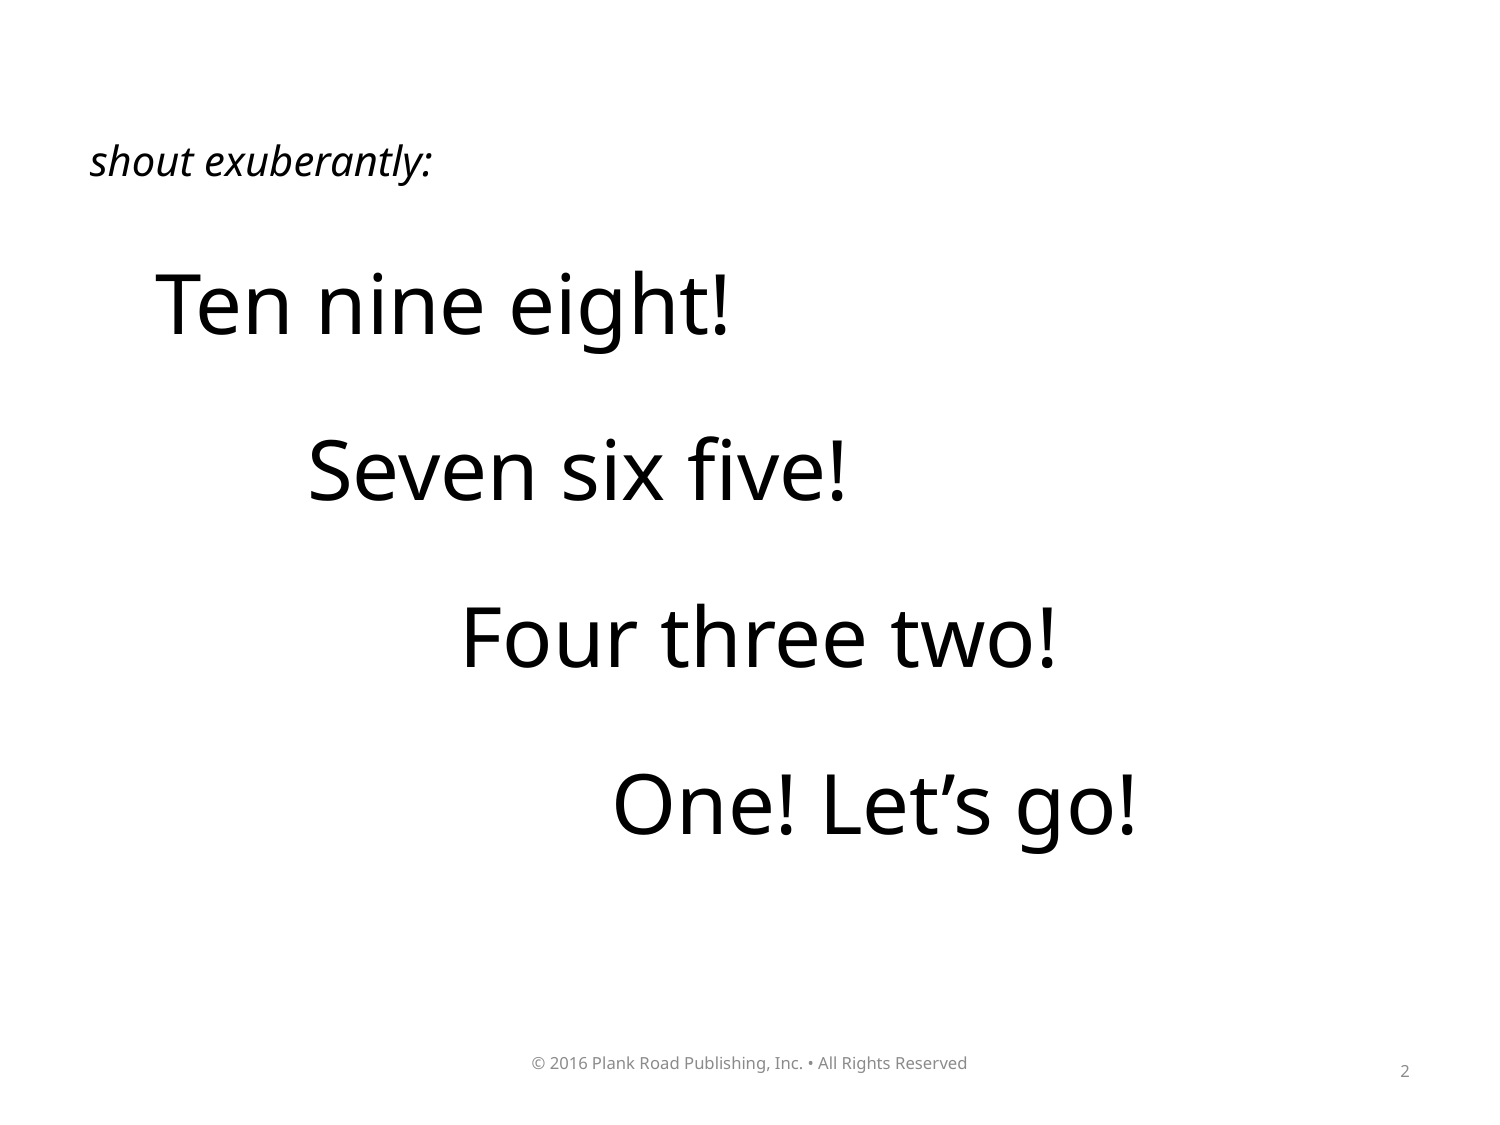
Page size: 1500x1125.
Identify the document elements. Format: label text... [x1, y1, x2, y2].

list shout exuberantly: Ten nine eight! Seven six five! Four three two! One! Let’s go! [75, 101, 1425, 1014]
slide_number 2 [1074, 1042, 1425, 1103]
